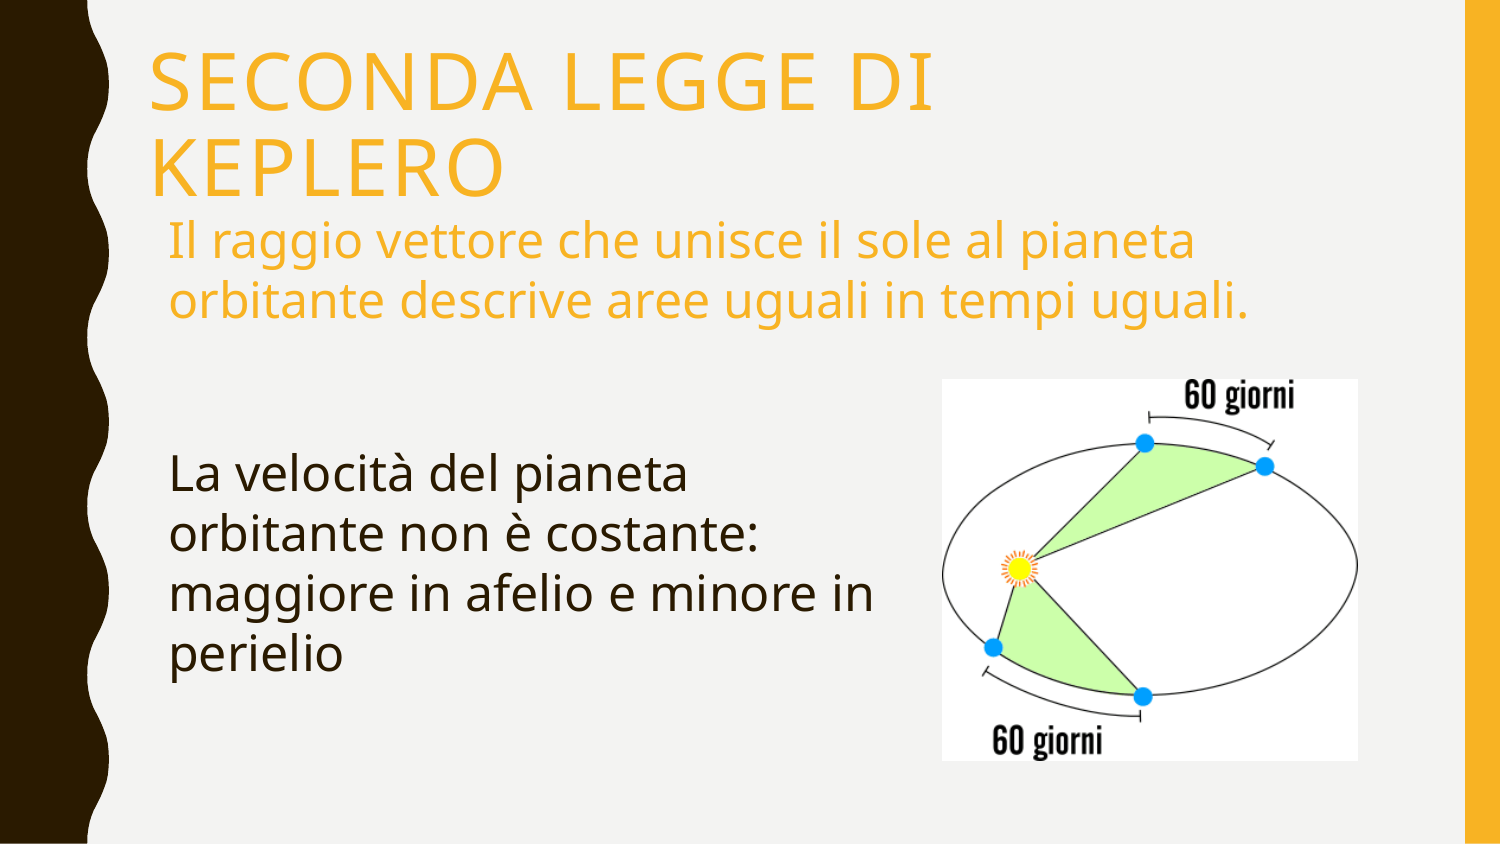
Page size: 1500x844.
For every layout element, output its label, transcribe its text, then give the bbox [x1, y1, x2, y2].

text_box La velocità del pianeta orbitante non è costante: maggiore in afelio e minore in perielio [153, 434, 904, 689]
title SECONDA LEGGE DI KEPLERO [133, 64, 1306, 190]
picture [942, 379, 1358, 762]
text_box Il raggio vettore che unisce il sole al pianeta orbitante descrive aree uguali in tempi uguali. [153, 193, 1347, 507]
